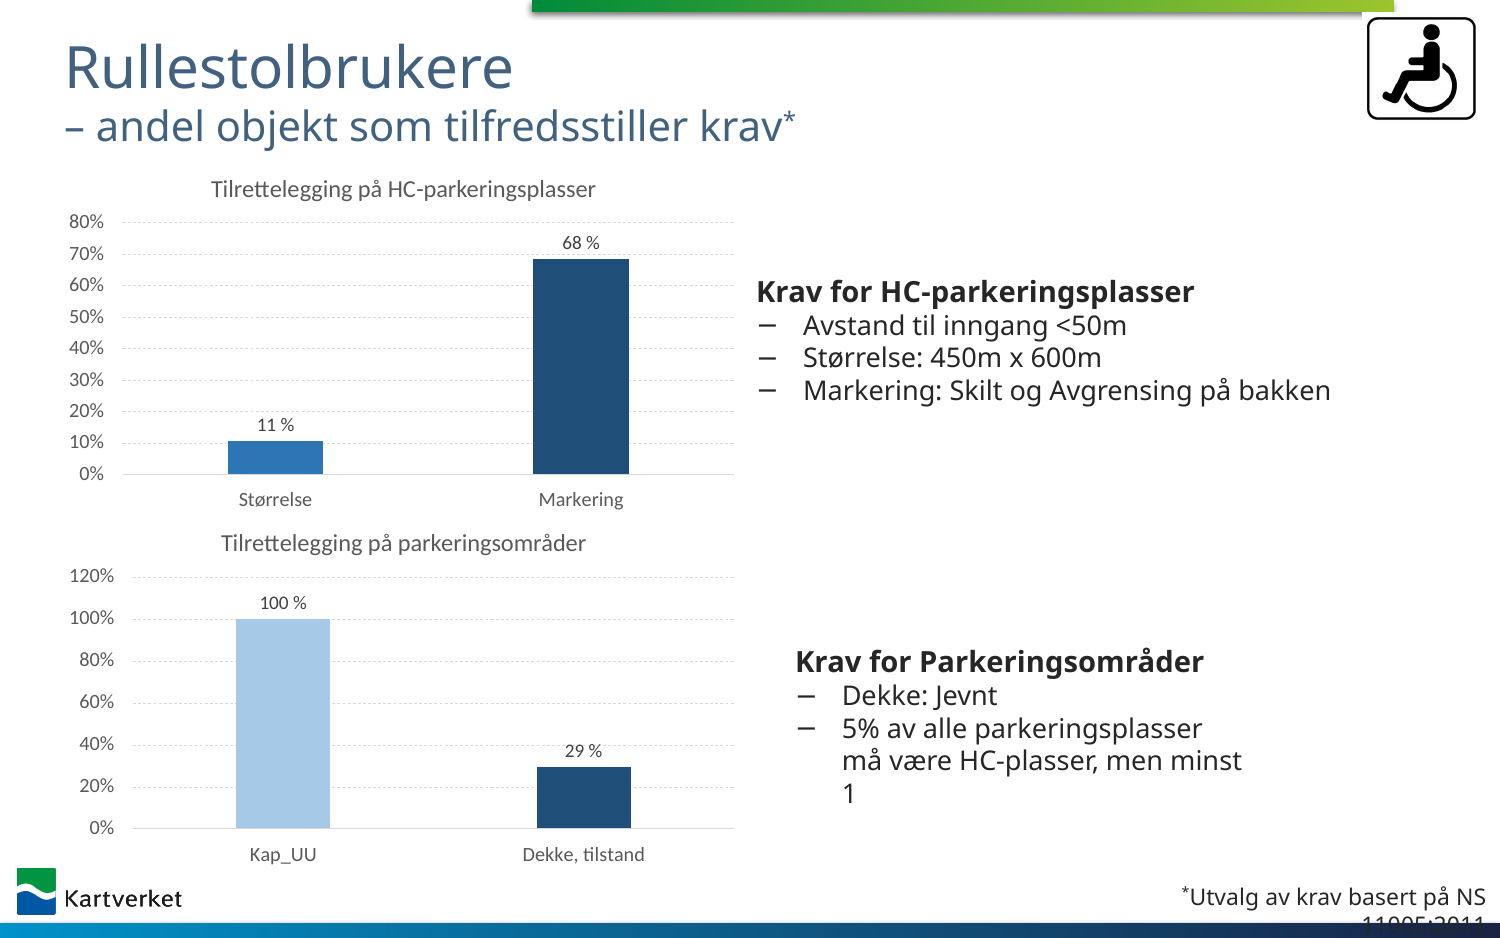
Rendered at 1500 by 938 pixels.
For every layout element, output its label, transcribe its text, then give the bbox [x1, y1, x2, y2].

picture [62, 520, 746, 874]
text_box Krav for Parkeringsområder Dekke: Jevnt 5% av alle parkeringsplasser må være HC-plasser, men minst 1 [780, 636, 1261, 816]
picture [1362, 12, 1481, 126]
text_box Rullestolbrukere – andel objekt som tilfredsstiller krav* [49, 25, 1431, 158]
text_box Krav for HC-parkeringsplasser Avstand til inngang <50m Størrelse: 450m x 600m Markering: Skilt og Avgrensing på bakken [750, 265, 1346, 413]
picture [62, 166, 746, 519]
text_box *Utvalg av krav basert på NS 11005:2011 [1068, 873, 1500, 938]
